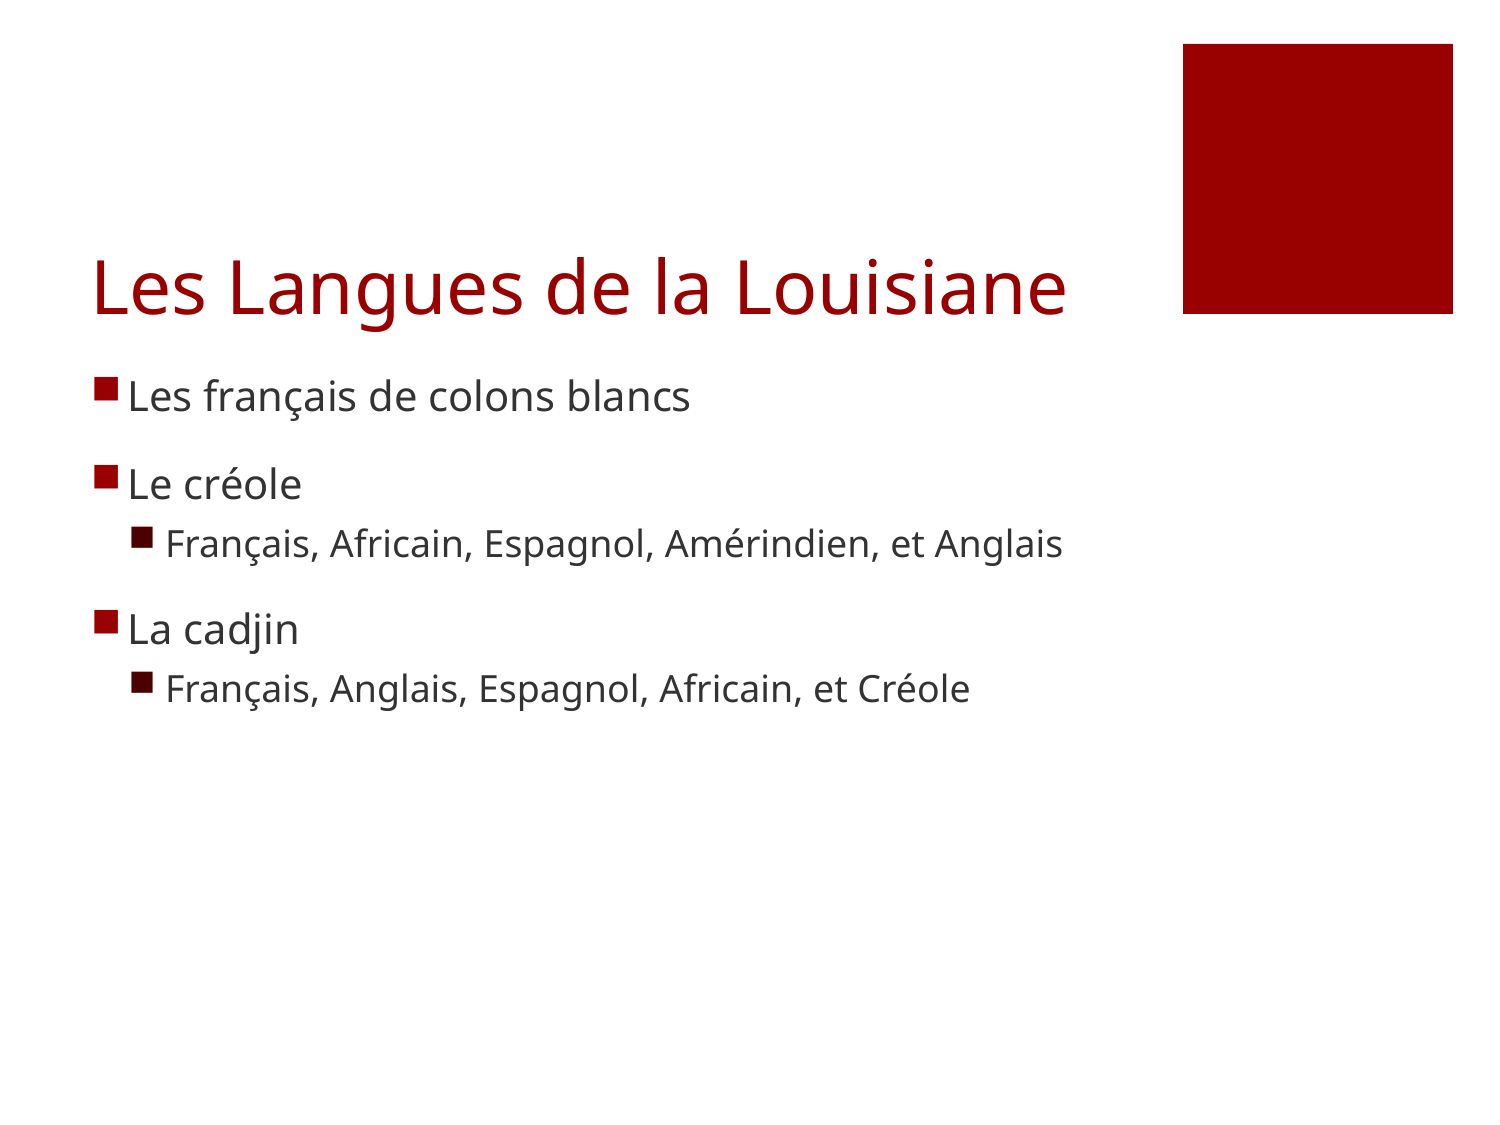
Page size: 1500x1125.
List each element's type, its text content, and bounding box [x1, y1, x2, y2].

list Les français de colons blancs Le créole Français, Africain, Espagnol, Amérindien, et Anglais La cadjin Français, Anglais, Espagnol, Africain, et Créole [75, 362, 1143, 1005]
title Les Langues de la Louisiane [75, 149, 1143, 338]
